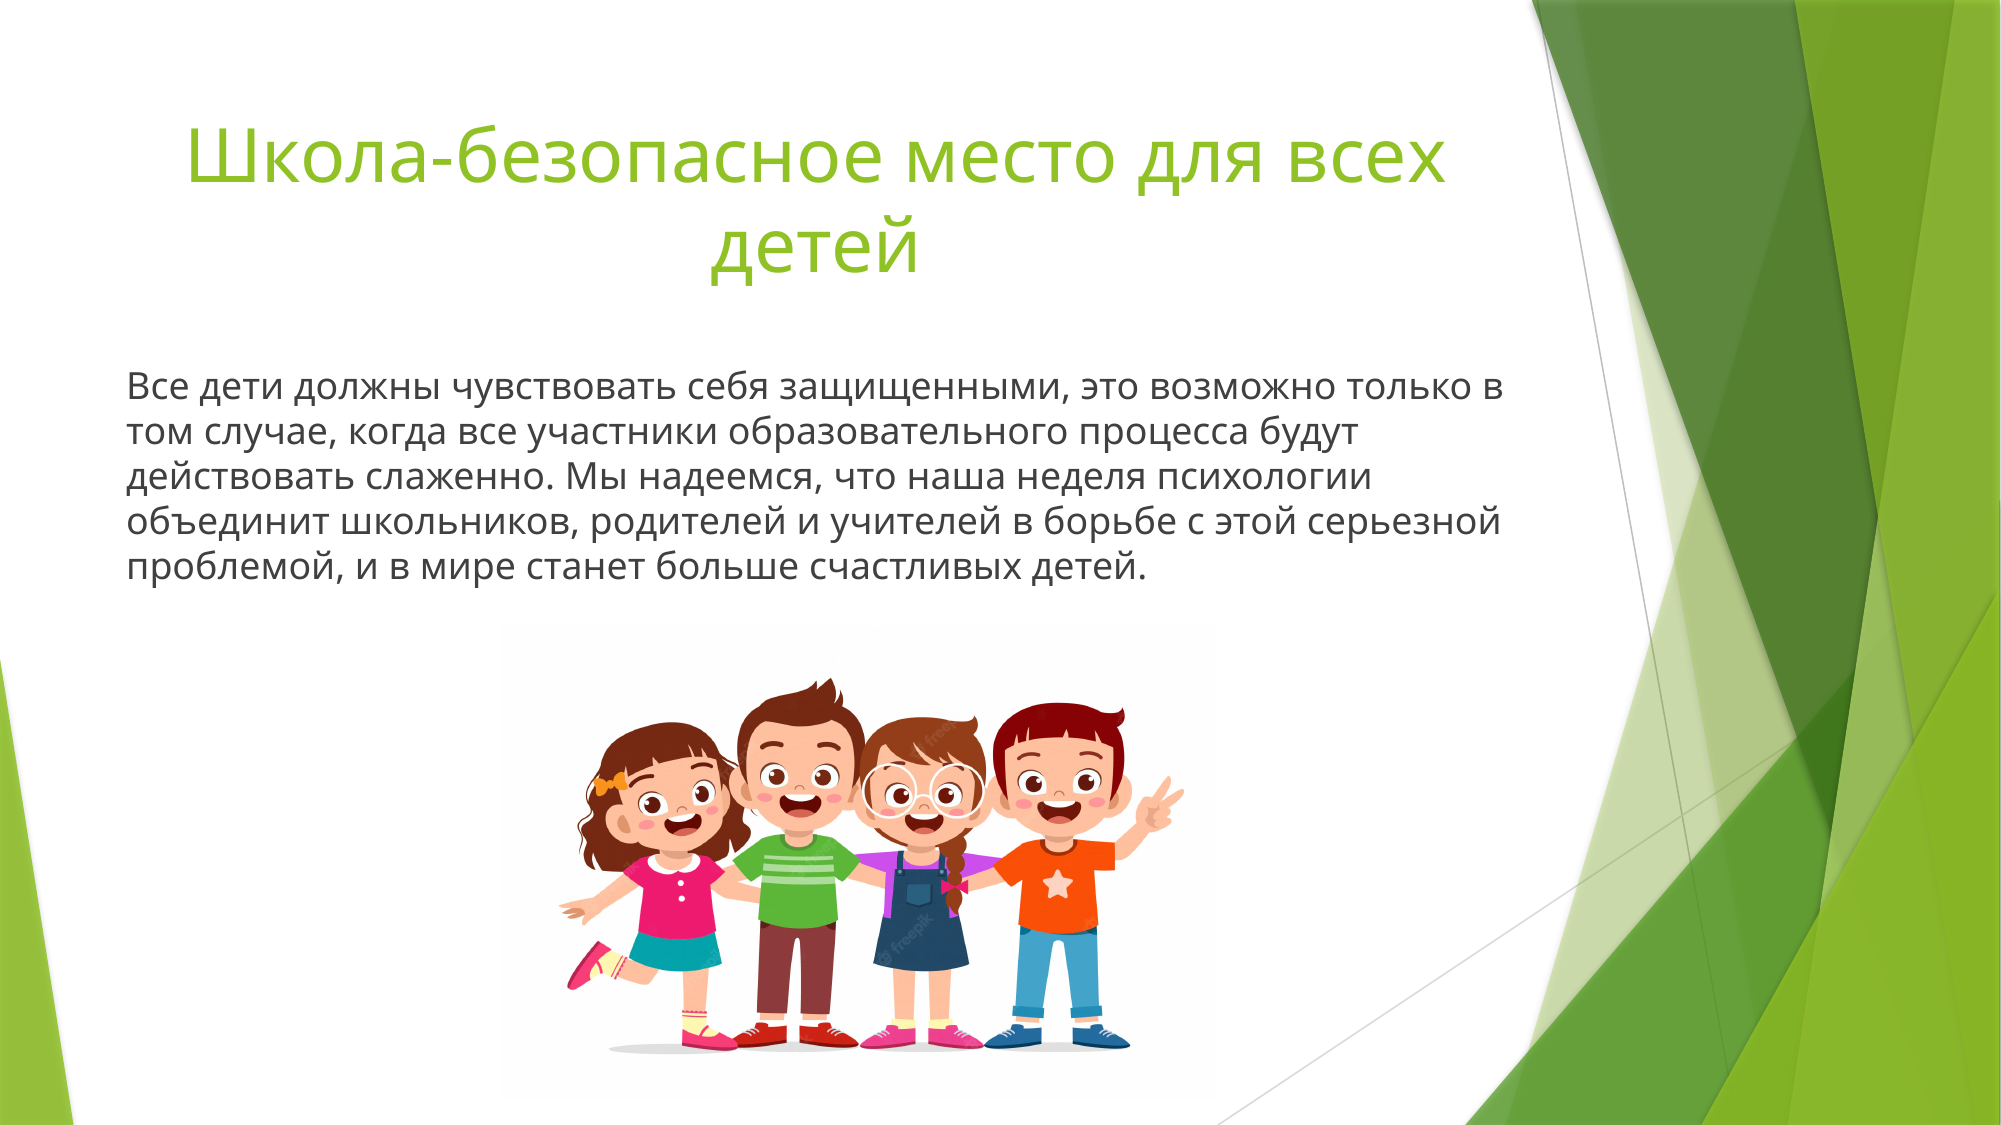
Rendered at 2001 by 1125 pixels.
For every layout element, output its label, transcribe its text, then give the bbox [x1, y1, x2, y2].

picture [501, 625, 1218, 1099]
list Все дети должны чувствовать себя защищенными, это возможно только в том случае, когда все участники образовательного процесса будут действовать слаженно. Мы надеемся, что наша неделя психологии объединит школьников, родителей и учителей в борьбе с этой серьезной проблемой, и в мире станет больше счастливых детей. [111, 354, 1522, 992]
title Школа-безопасное место для всех детей [111, 99, 1522, 317]
